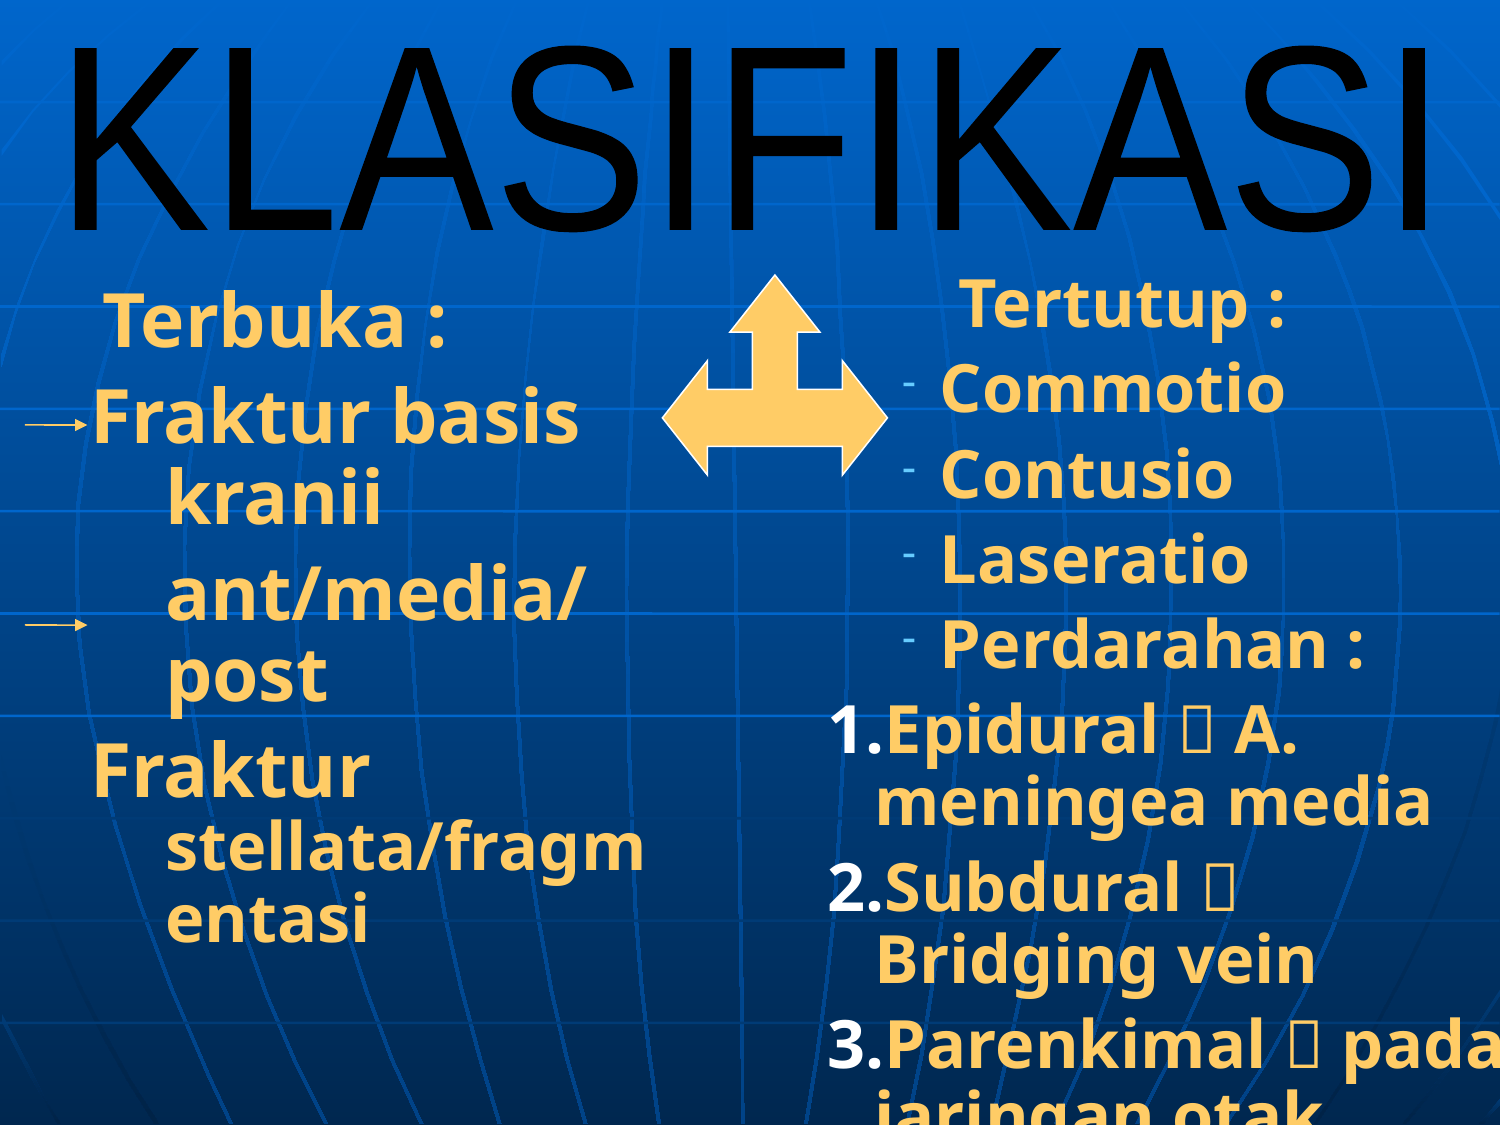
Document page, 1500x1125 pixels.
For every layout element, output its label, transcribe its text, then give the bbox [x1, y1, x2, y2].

text_box [662, 275, 888, 476]
text_box [24, 418, 88, 432]
list Terbuka : Fraktur basis kranii ant/media/post Fraktur stellata/fragmentasi [0, 274, 701, 1019]
list Tertutup : Commotio Contusio Laseratio Perdarahan : Epidural  A. meningea media Subdural  Bridging vein Parenkimal  pada jaringan otak [737, 262, 1500, 1125]
text_box [24, 618, 88, 632]
